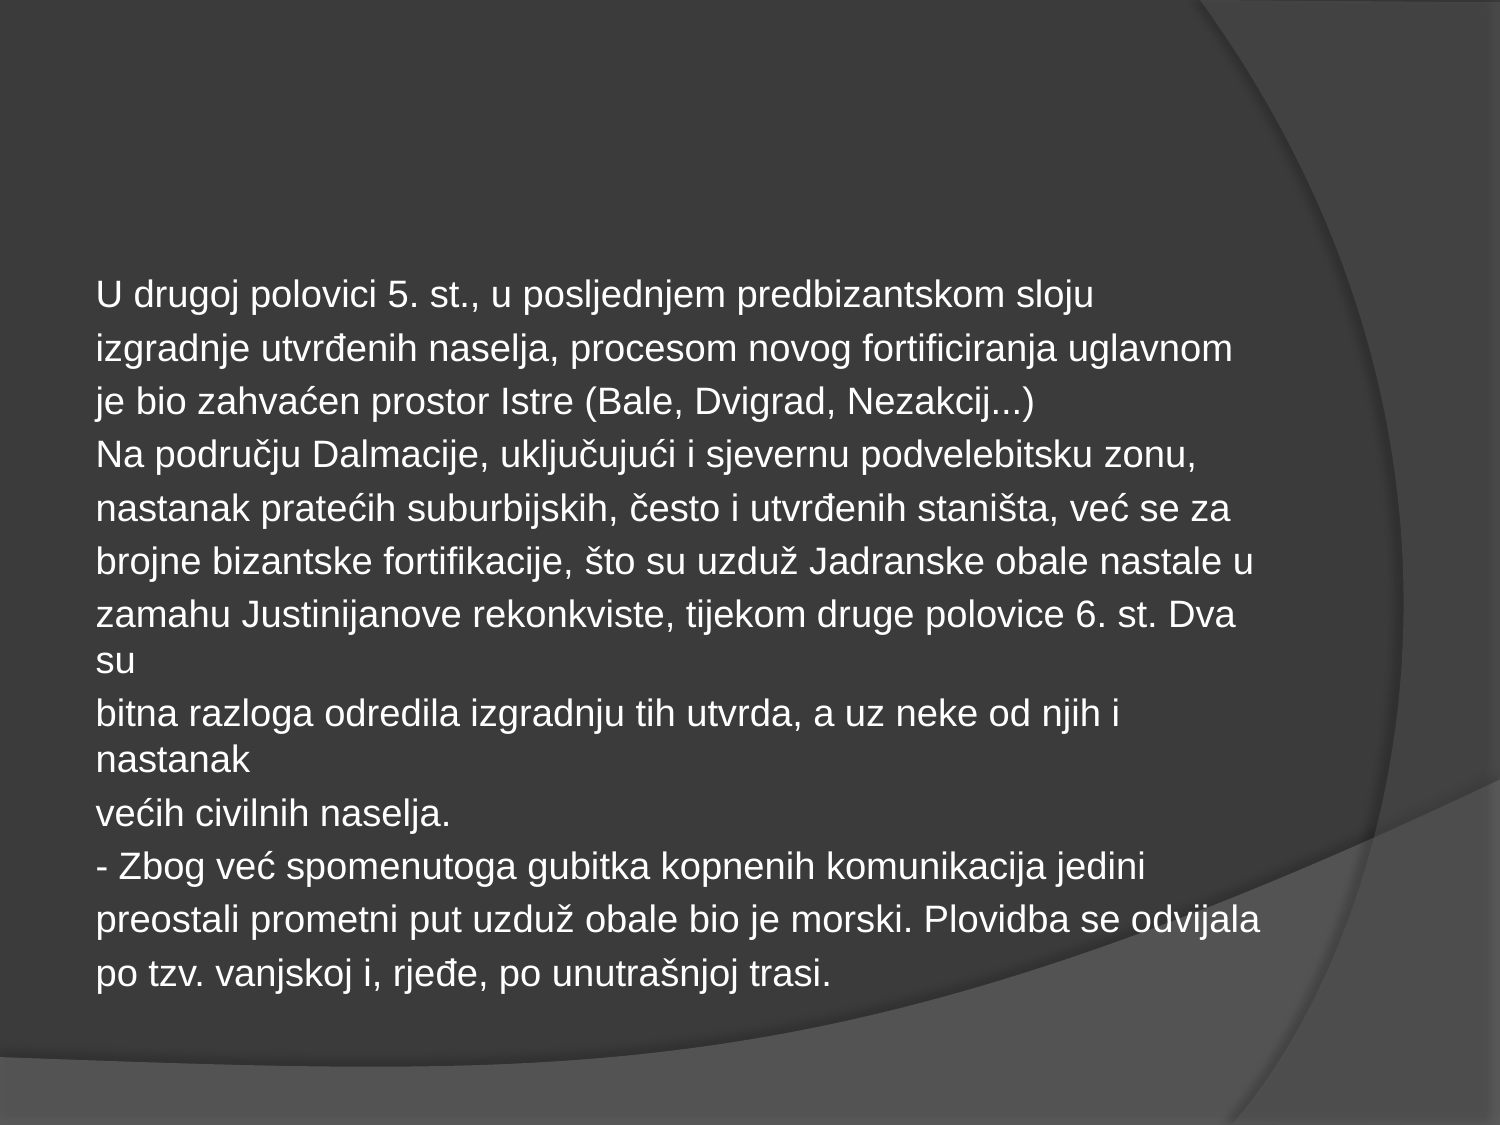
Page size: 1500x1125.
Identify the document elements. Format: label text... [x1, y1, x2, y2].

list U drugoj polovici 5. st., u posljednjem predbizantskom sloju izgradnje utvrđenih naselja, procesom novog fortificiranja uglavnom je bio zahvaćen prostor Istre (Bale, Dvigrad, Nezakcij...) Na području Dalmacije, uključujući i sjevernu podvelebitsku zonu, nastanak pratećih suburbijskih, često i utvrđenih staništa, već se za brojne bizantske fortifikacije, što su uzduž Jadranske obale nastale u zamahu Justinijanove rekonkviste, tijekom druge polovice 6. st. Dva su bitna razloga odredila izgradnju tih utvrda, a uz neke od njih i nastanak većih civilnih naselja. - Zbog već spomenutoga gubitka kopnenih komunikacija jedini preostali prometni put uzduž obale bio je morski. Plovidba se odvijala po tzv. vanjskoj i, rjeđe, po unutrašnjoj trasi. [75, 262, 1300, 1005]
